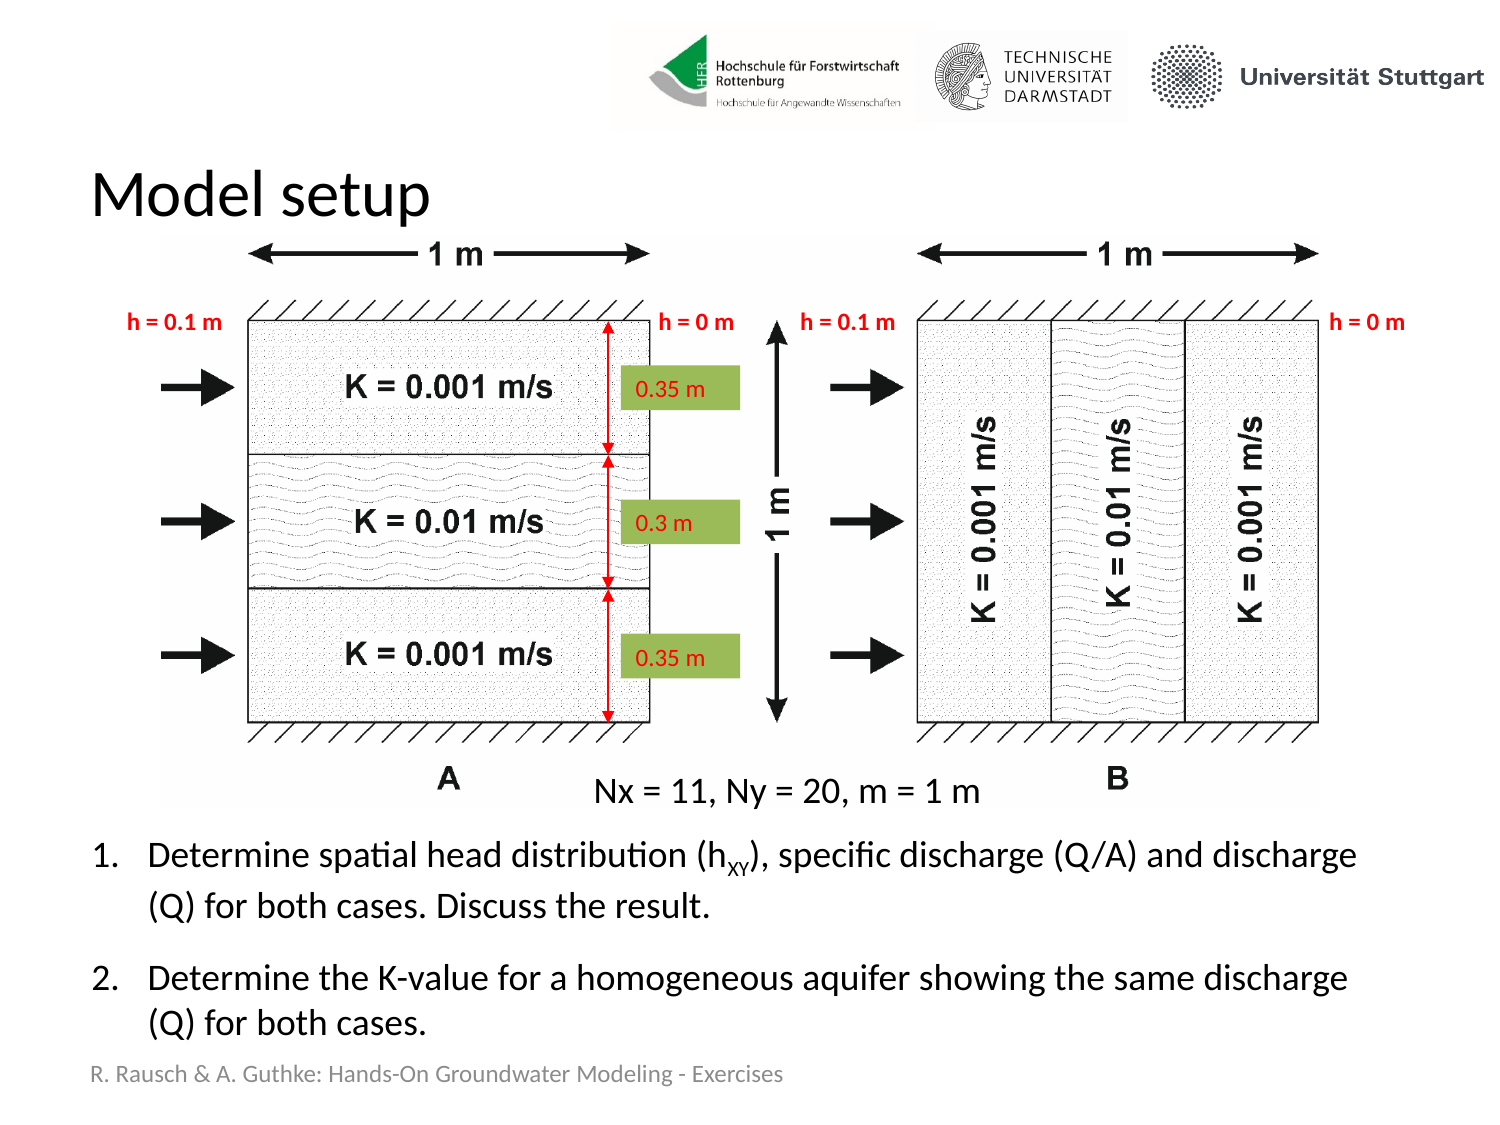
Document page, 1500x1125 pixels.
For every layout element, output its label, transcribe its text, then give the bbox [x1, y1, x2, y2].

picture [161, 235, 1320, 298]
picture [161, 724, 1320, 809]
picture [1151, 44, 1491, 109]
text_box Determine spatial head distribution (hXY), specific discharge (Q/A) and discharge (Q) for both cases. Discuss the result. Determine the K-value for a homogeneous aquifer showing the same discharge (Q) for both cases. [76, 822, 1388, 1051]
slide_number R. Rausch & A. Guthke: Hands-On Groundwater Modeling - Exercises [75, 1042, 916, 1103]
title Model setup [75, 136, 1425, 244]
picture [611, 22, 1129, 131]
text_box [111, 298, 1480, 724]
